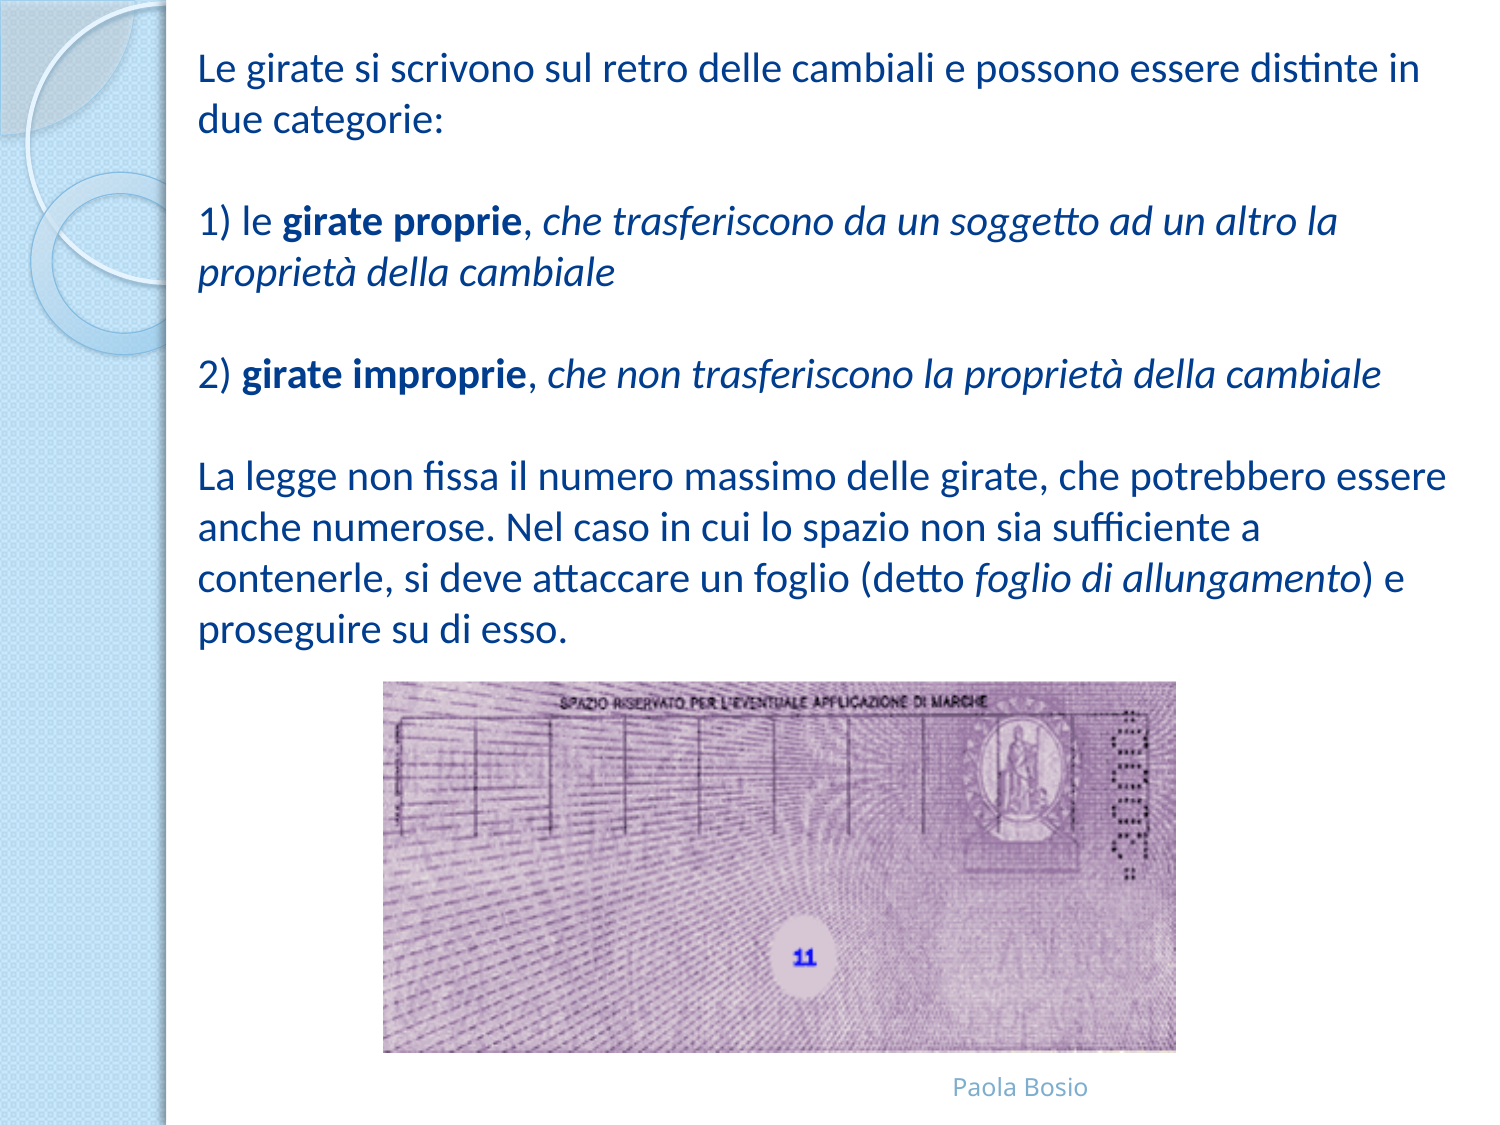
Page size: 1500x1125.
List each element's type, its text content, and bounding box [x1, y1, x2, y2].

footer Paola Bosio [937, 1034, 1413, 1113]
picture [383, 680, 1176, 1053]
title Le girate si scrivono sul retro delle cambiali e possono essere distinte in due categorie: 1) le girate proprie, che trasferiscono da un soggetto ad un altro la proprietà della cambiale 2) girate improprie, che non trasferiscono la proprietà della cambiale La legge non fissa il numero massimo delle girate, che potrebbero essere anche numerose. Nel caso in cui lo spazio non sia sufficiente a contenerle, si deve attaccare un foglio (detto foglio di allungamento) e proseguire su di esso. [183, 30, 1483, 764]
